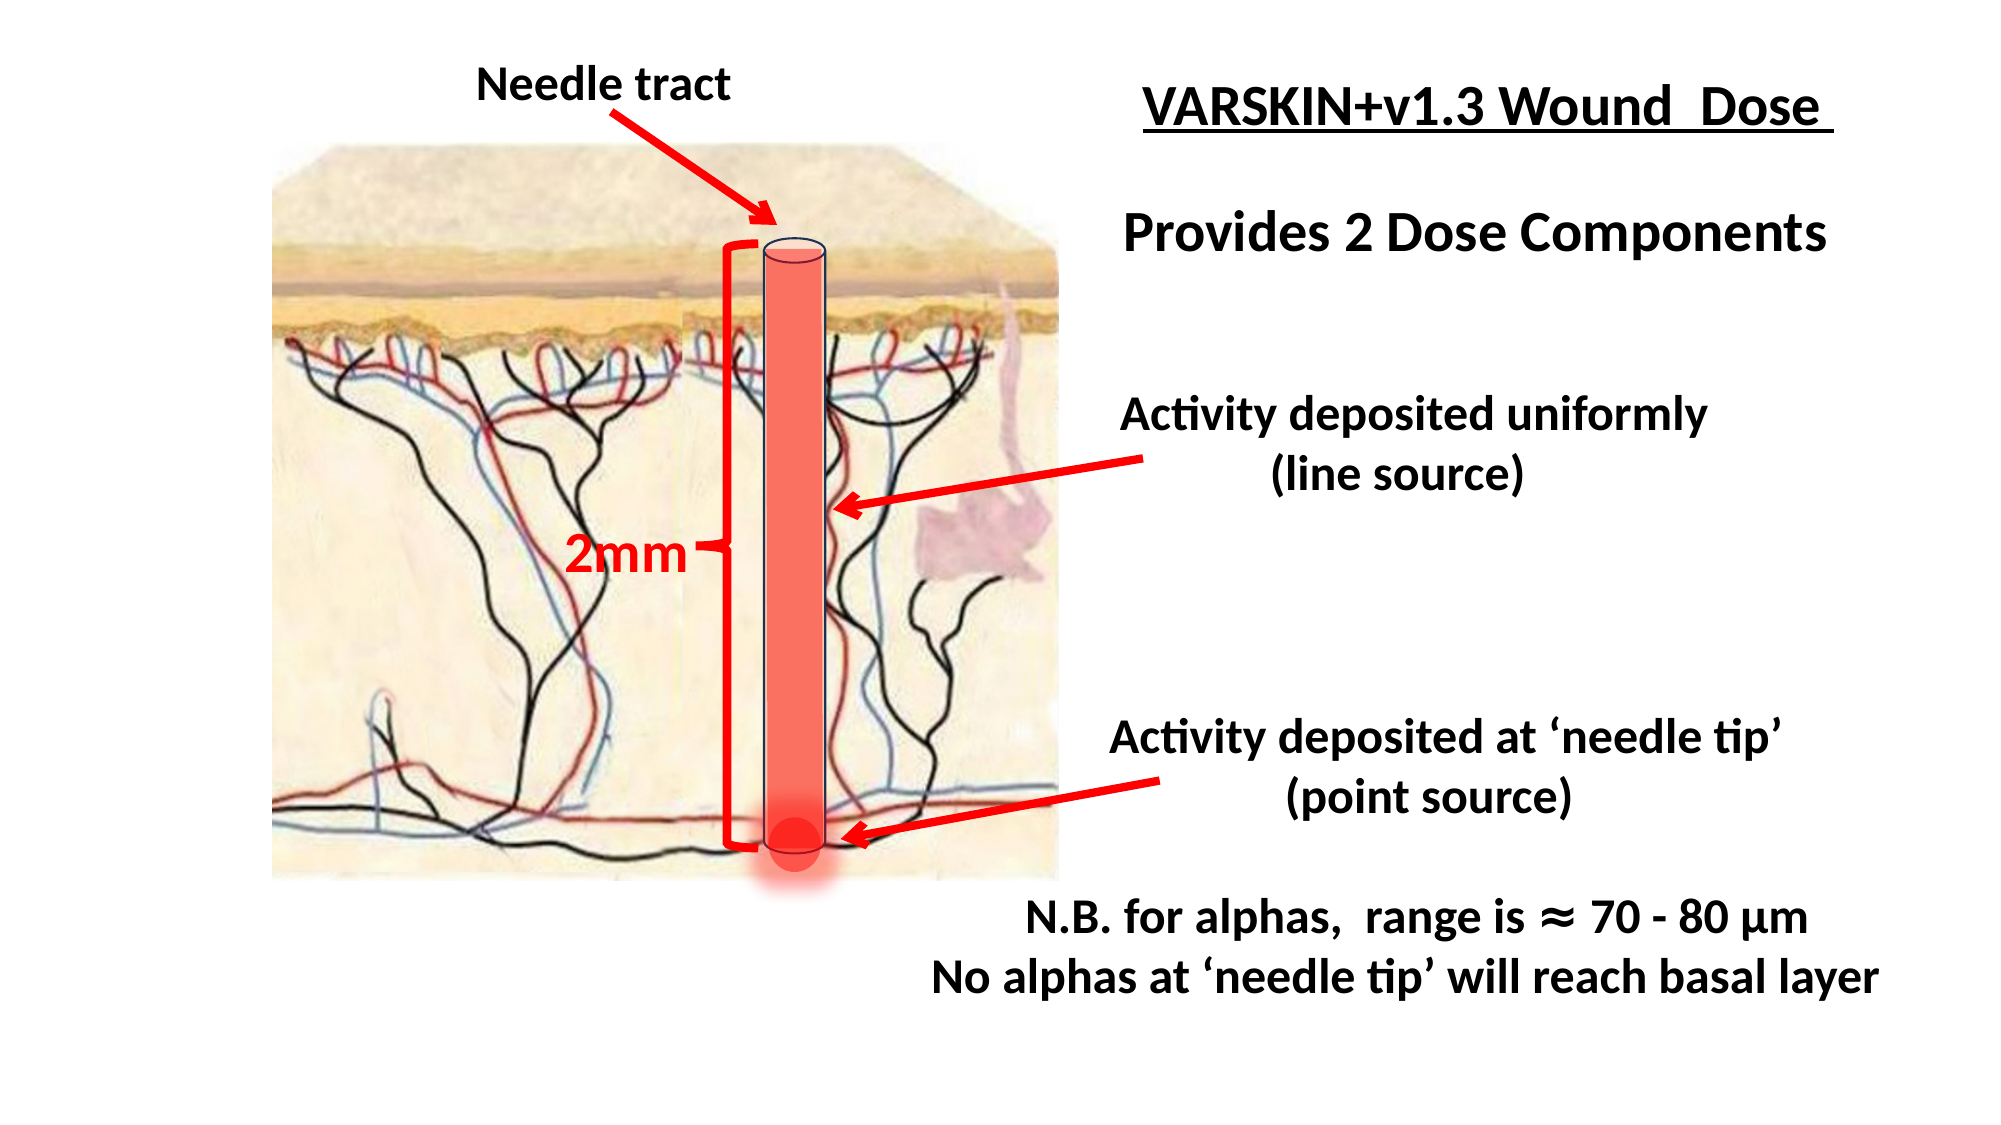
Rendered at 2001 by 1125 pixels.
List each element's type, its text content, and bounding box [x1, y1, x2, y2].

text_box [832, 458, 1143, 510]
text_box Activity deposited uniformly (line source) [1059, 382, 1776, 569]
title VARSKIN+v1.3 Wound Dose Provides 2 Dose Components [1025, 69, 1953, 269]
text_box Activity deposited at ‘needle tip’ (point source) [1076, 695, 1817, 856]
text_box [840, 780, 1160, 840]
text_box Needle tract [424, 42, 784, 128]
text_box N.B. for alphas, range is ≈ 70 - 80 µm No alphas at ‘needle tip’ will reach basal layer [909, 875, 1925, 1023]
picture [272, 142, 1059, 881]
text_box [611, 111, 778, 225]
